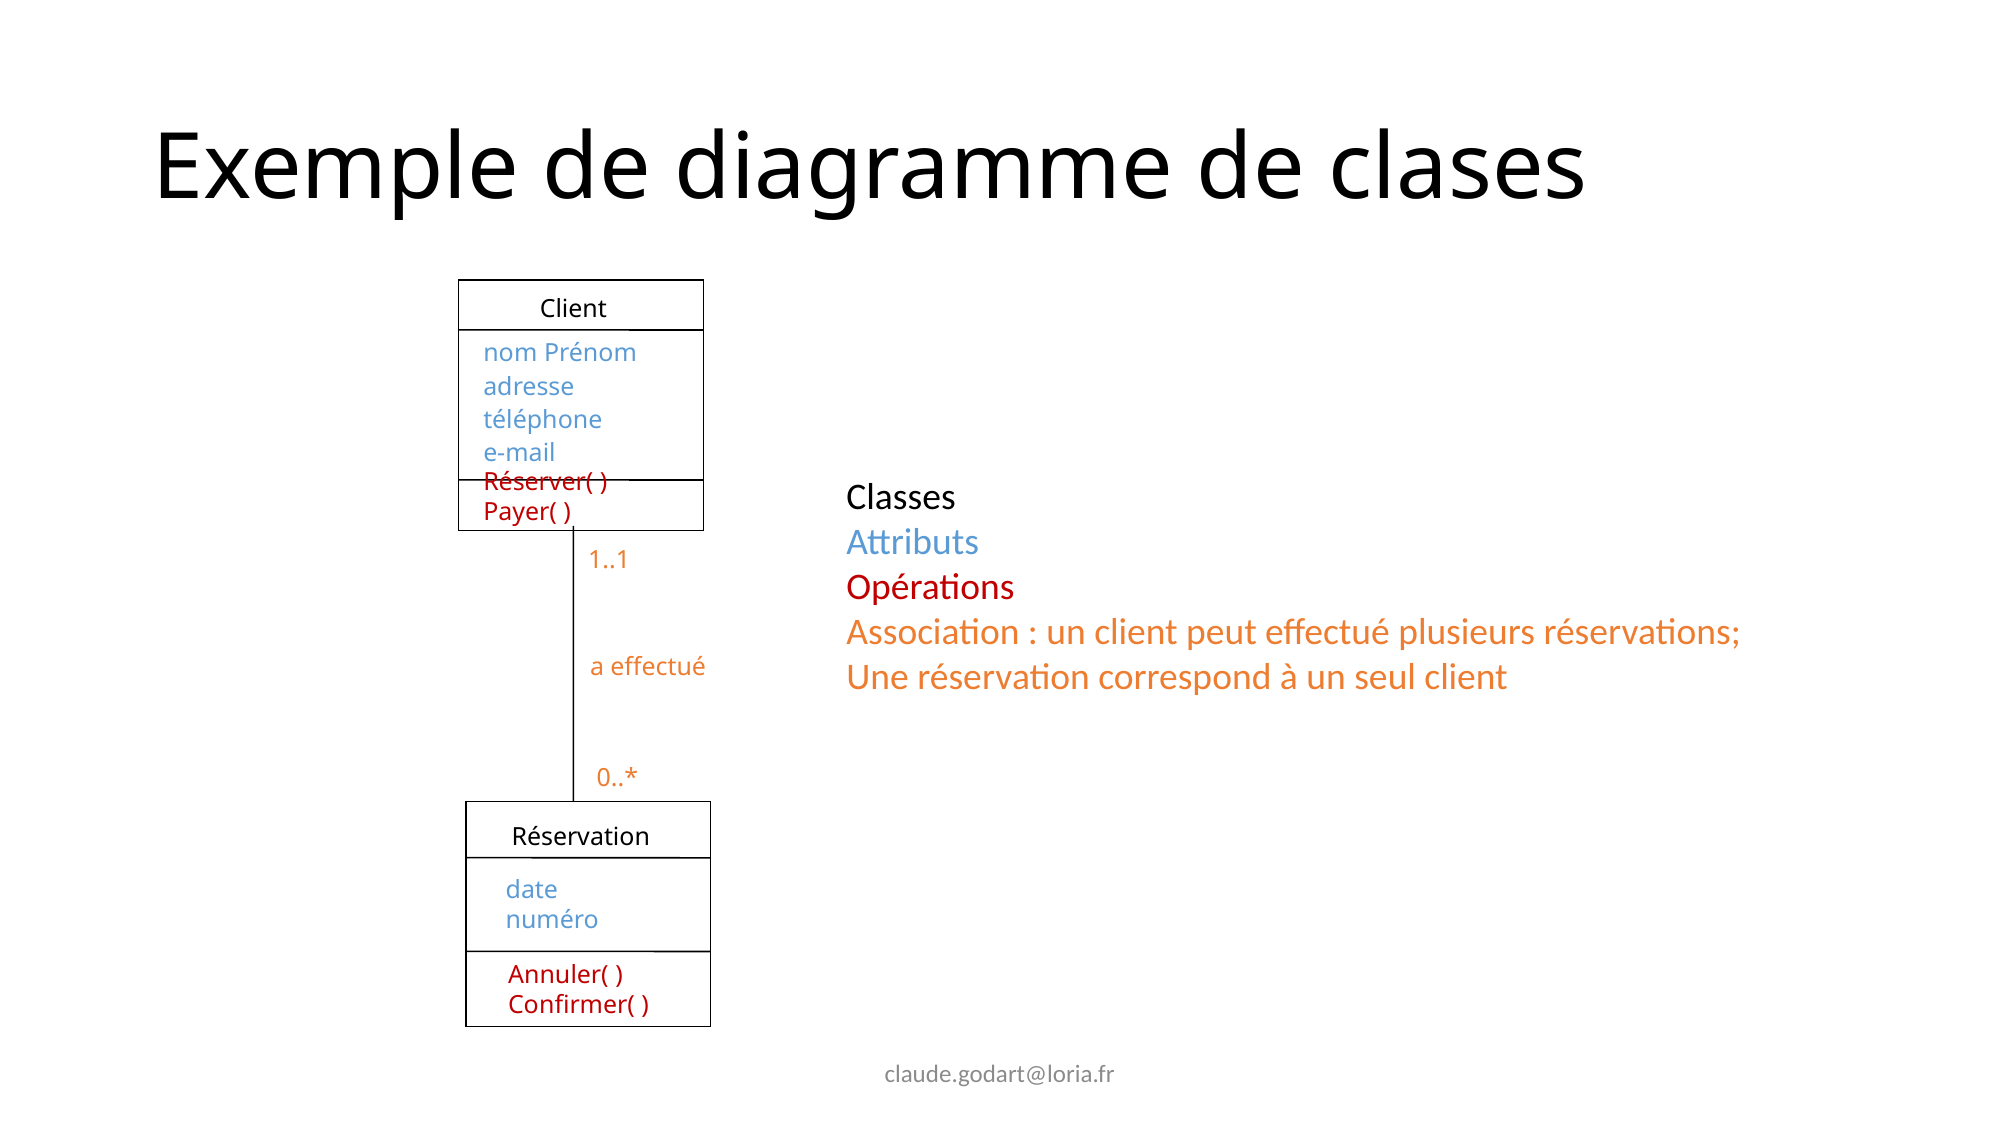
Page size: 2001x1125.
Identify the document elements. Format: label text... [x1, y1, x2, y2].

text_box 0..* [570, 754, 653, 798]
text_box [465, 858, 711, 951]
footer claude.godart@loria.fr [662, 1042, 1338, 1103]
text_box [458, 480, 468, 531]
text_box [465, 801, 711, 857]
text_box Réservation [486, 820, 676, 858]
text_box [458, 330, 704, 479]
text_box [694, 480, 704, 531]
text_box [458, 279, 704, 329]
title Exemple de diagramme de clases [137, 59, 1863, 278]
text_box a effectué [555, 643, 741, 693]
text_box nom Prénom adresse téléphone e-mail Réserver( ) Payer( ) [468, 337, 694, 534]
text_box Classes Attributs Opérations Association : un client peut effectué plusieurs réservations; Une réservation correspond à un seul client [831, 464, 1757, 705]
text_box 1..1 [573, 536, 656, 590]
text_box Client [458, 292, 689, 330]
text_box Annuler( ) Confirmer( ) [493, 958, 718, 1016]
text_box [465, 952, 711, 1027]
text_box date numéro [490, 876, 691, 940]
